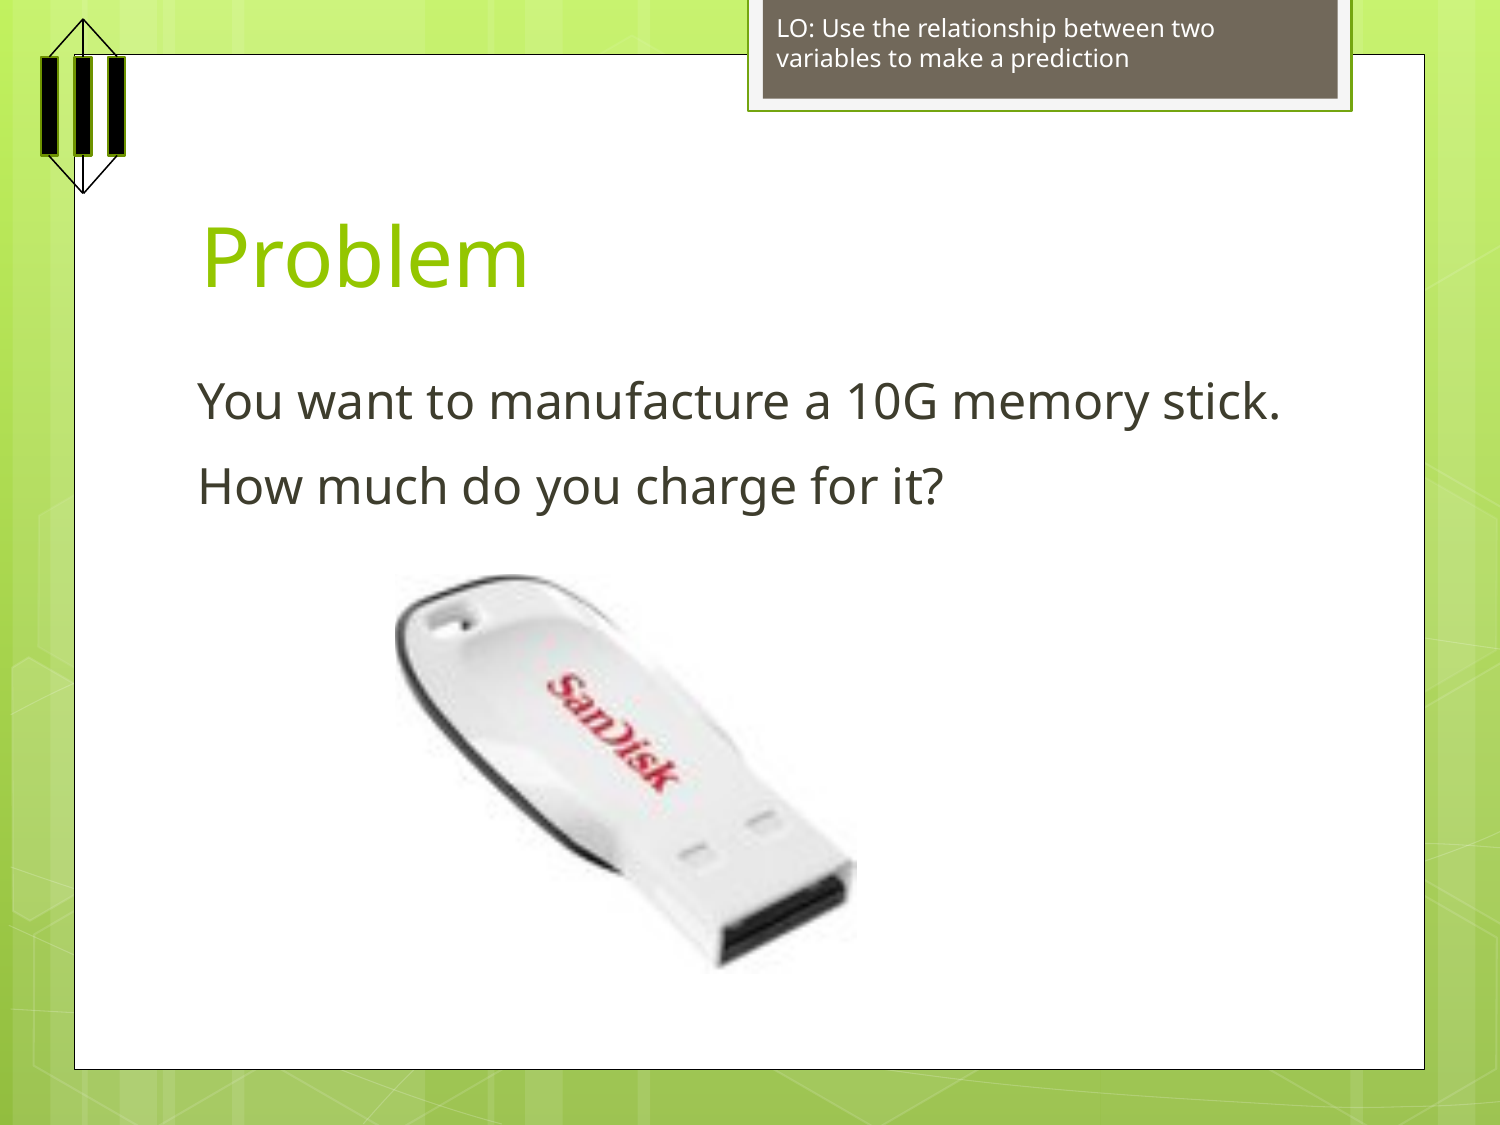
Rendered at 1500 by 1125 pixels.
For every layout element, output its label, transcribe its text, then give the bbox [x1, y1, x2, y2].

picture [395, 573, 857, 974]
text_box LO: Use the relationship between two variables to make a prediction [761, 5, 1341, 110]
text_box You want to manufacture a 10G memory stick. How much do you charge for it? [183, 361, 1365, 522]
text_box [40, 18, 126, 194]
title Problem [185, 124, 1338, 313]
